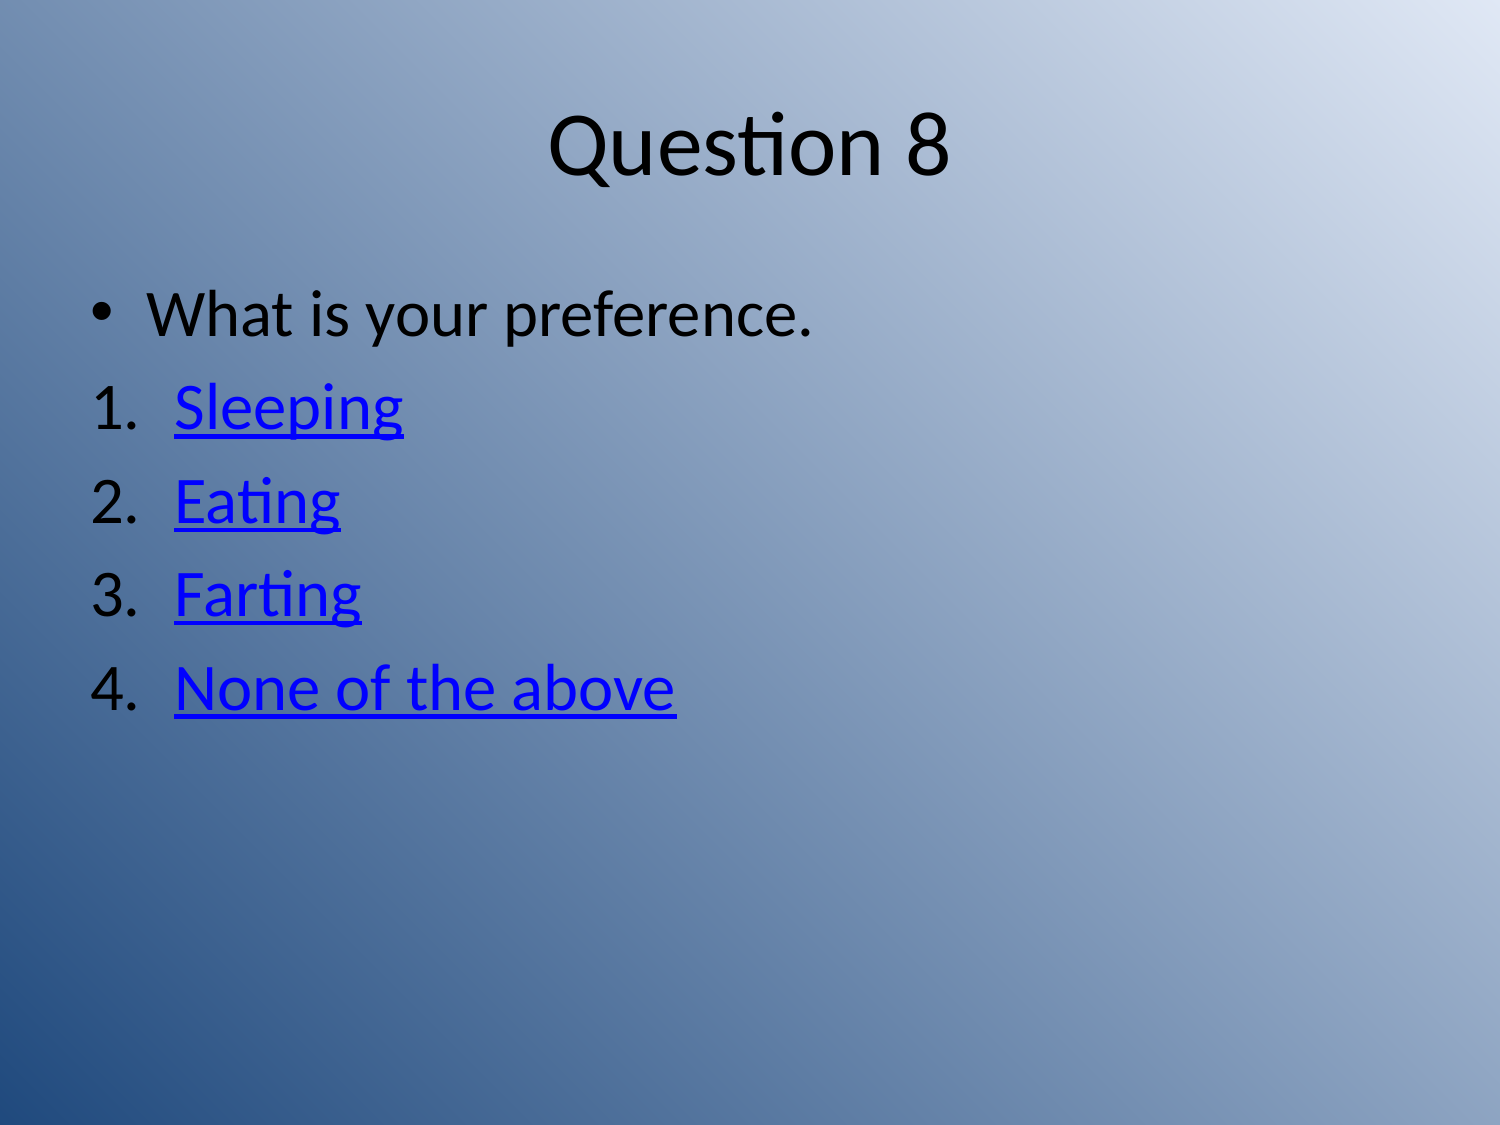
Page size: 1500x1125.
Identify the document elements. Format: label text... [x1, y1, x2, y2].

title Question 8 [75, 45, 1425, 233]
list What is your preference. Sleeping Eating Farting None of the above [75, 262, 1425, 1005]
